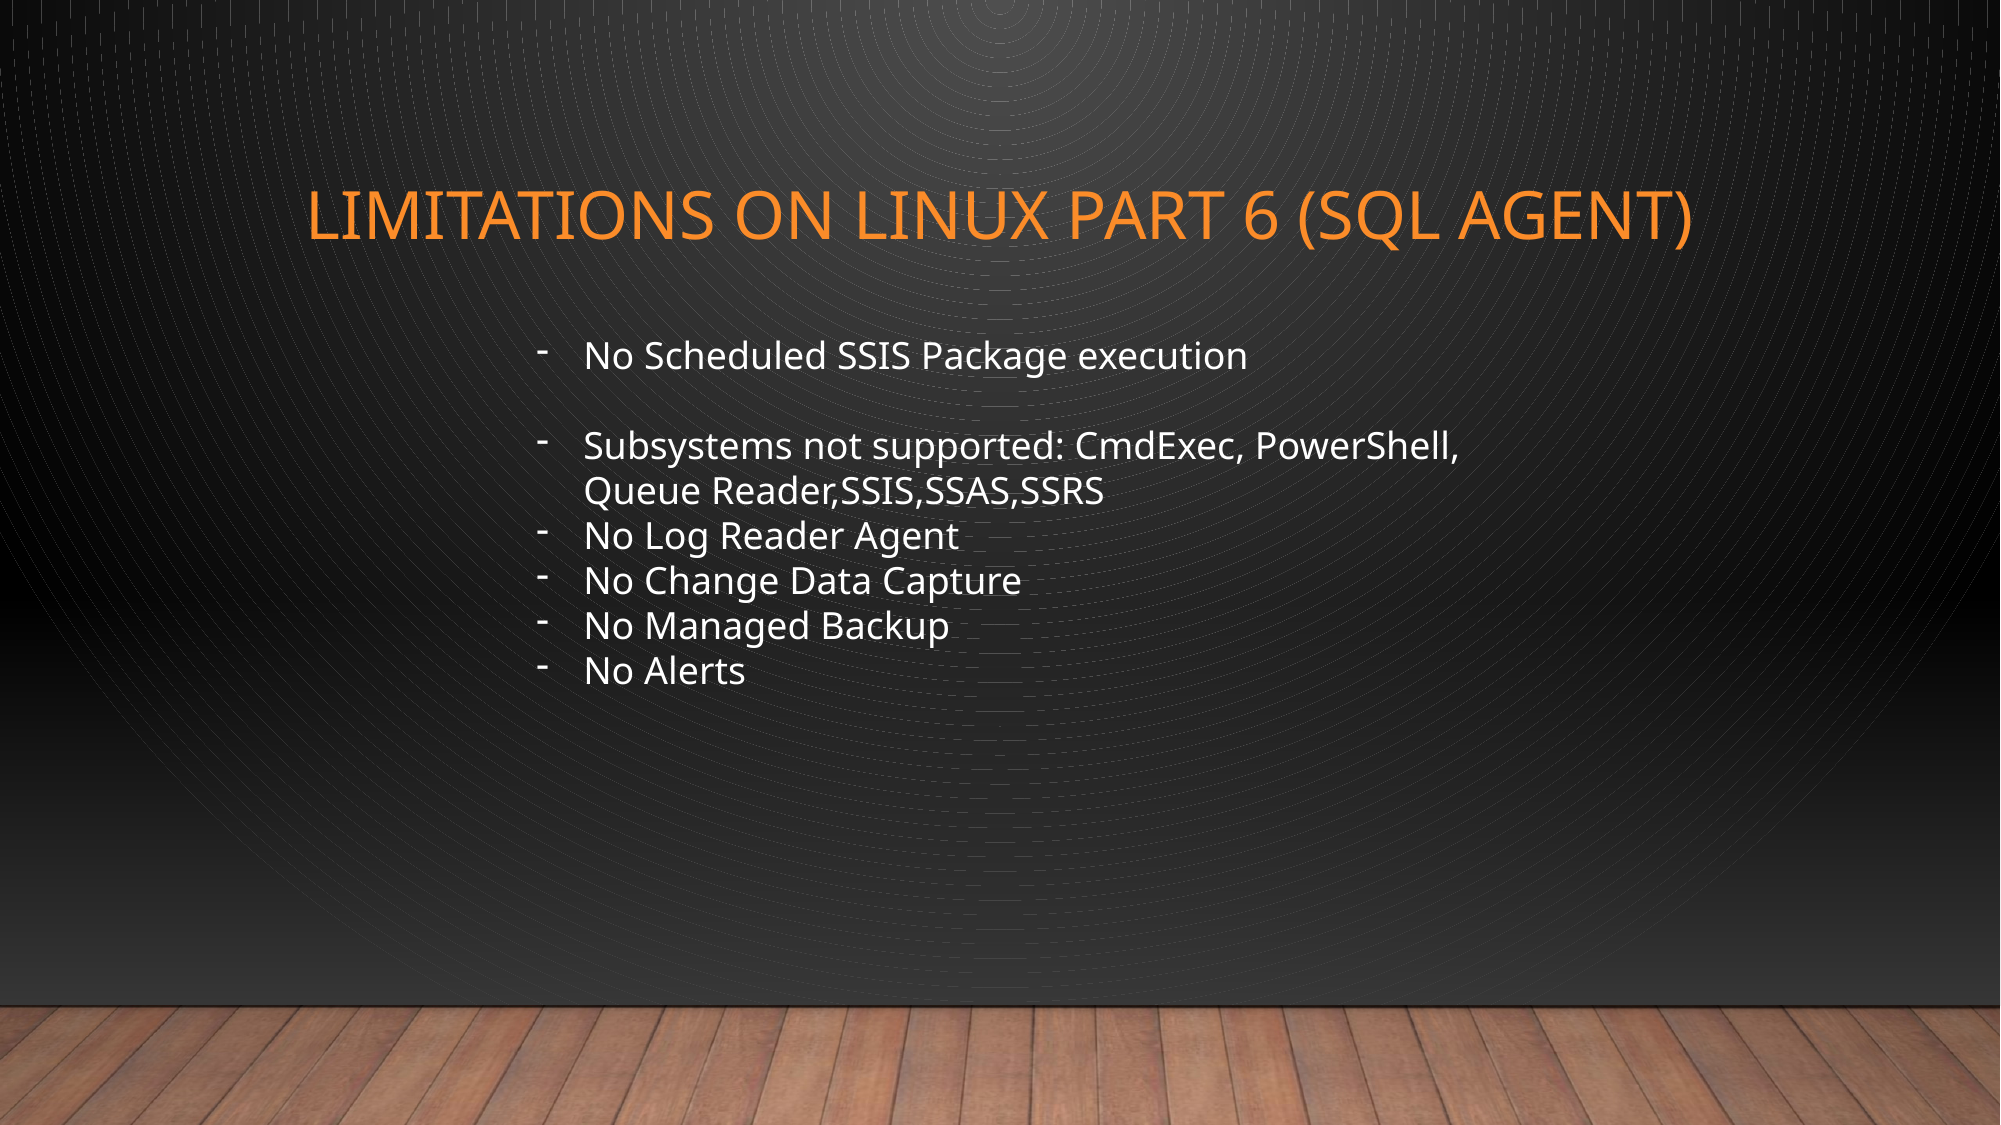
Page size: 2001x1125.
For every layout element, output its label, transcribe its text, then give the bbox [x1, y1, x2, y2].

title LimiTATIONS on LINUX PART 6 (SQL AGENT) [238, 131, 1763, 305]
text_box No Scheduled SSIS Package execution Subsystems not supported: CmdExec, PowerShell, Queue Reader,SSIS,SSAS,SSRS No Log Reader Agent No Change Data Capture No Managed Backup No Alerts [521, 324, 1597, 745]
picture [0, 1005, 2000, 1125]
